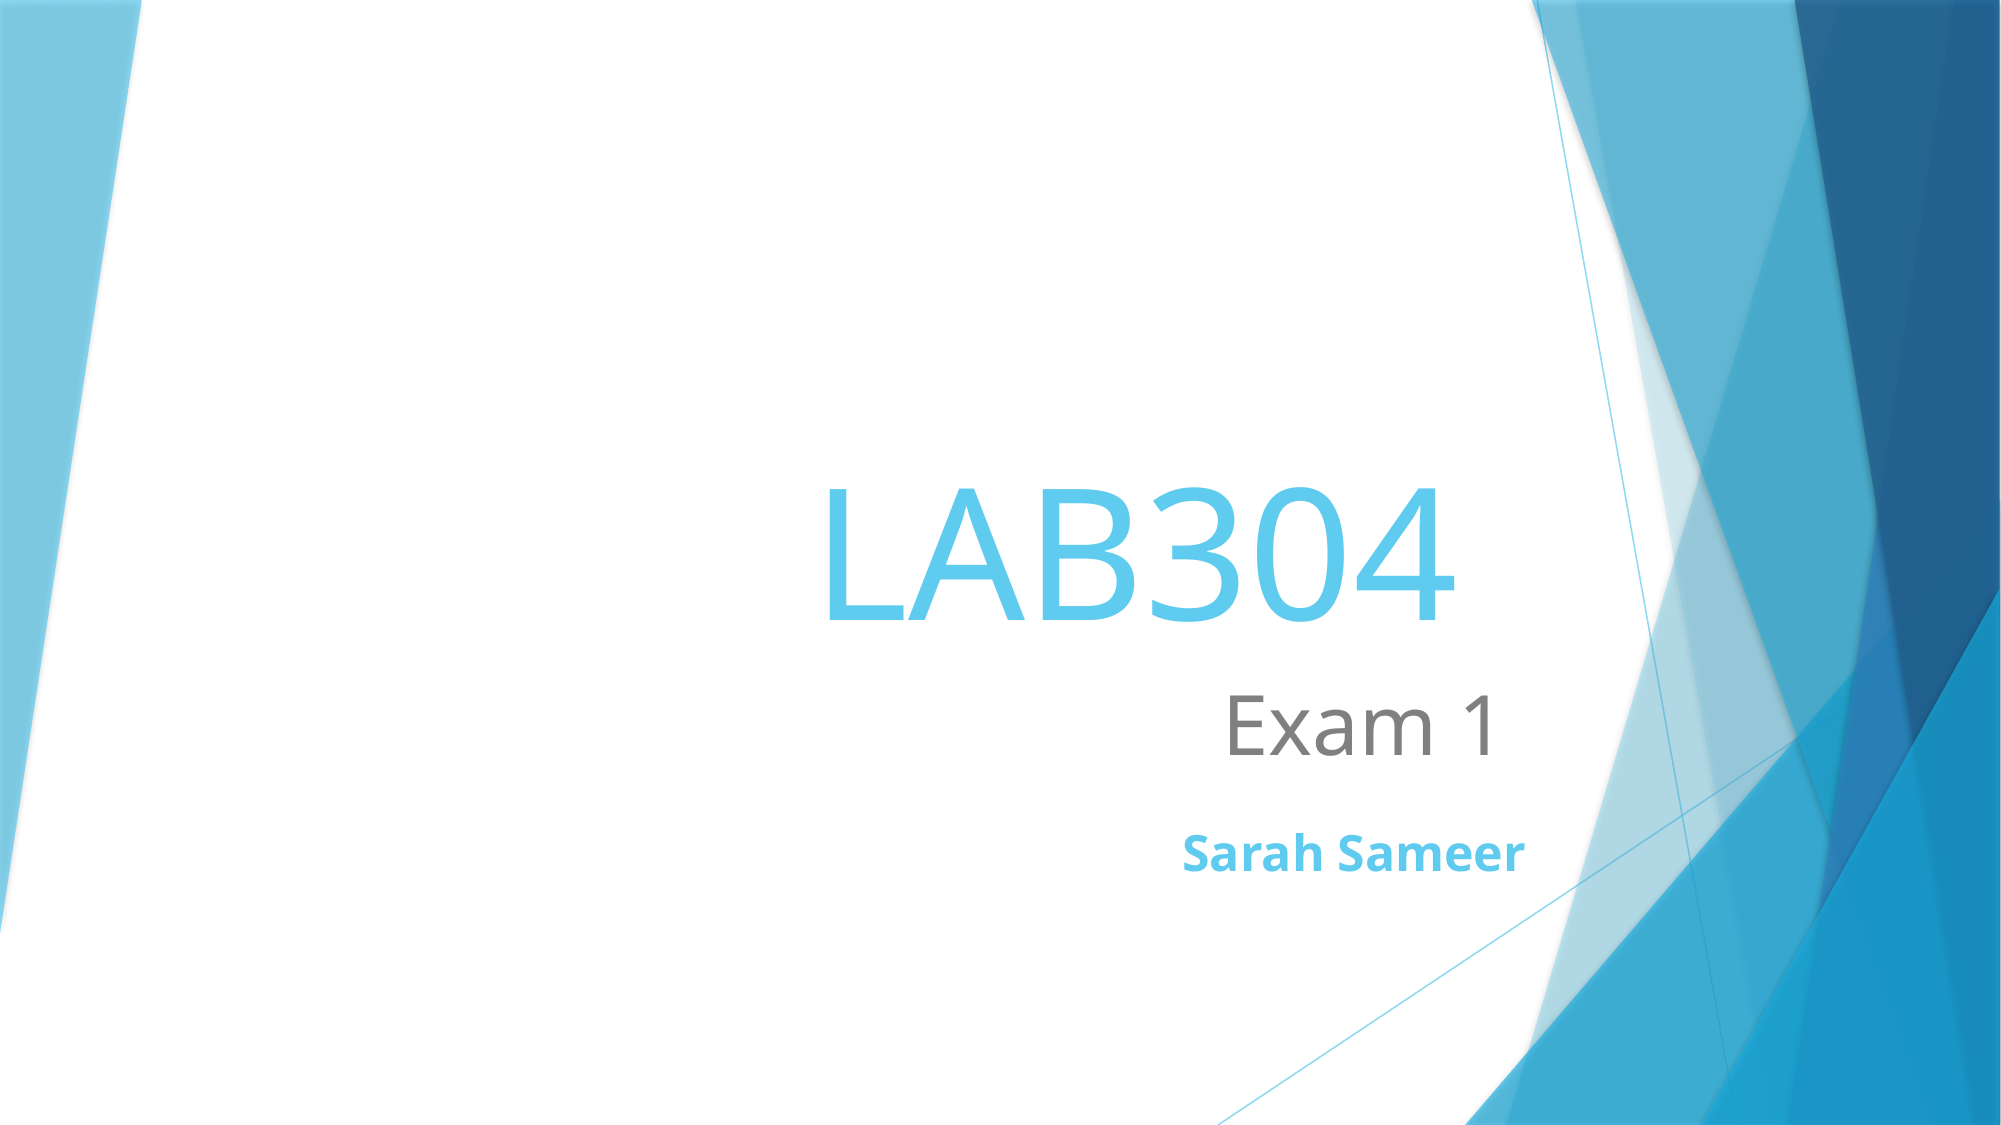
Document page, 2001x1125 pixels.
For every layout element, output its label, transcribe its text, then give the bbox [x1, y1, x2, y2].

title LAB304 [247, 394, 1522, 664]
text_box Sarah Sameer [1088, 814, 1633, 889]
subtitle Exam 1 [247, 664, 1522, 845]
